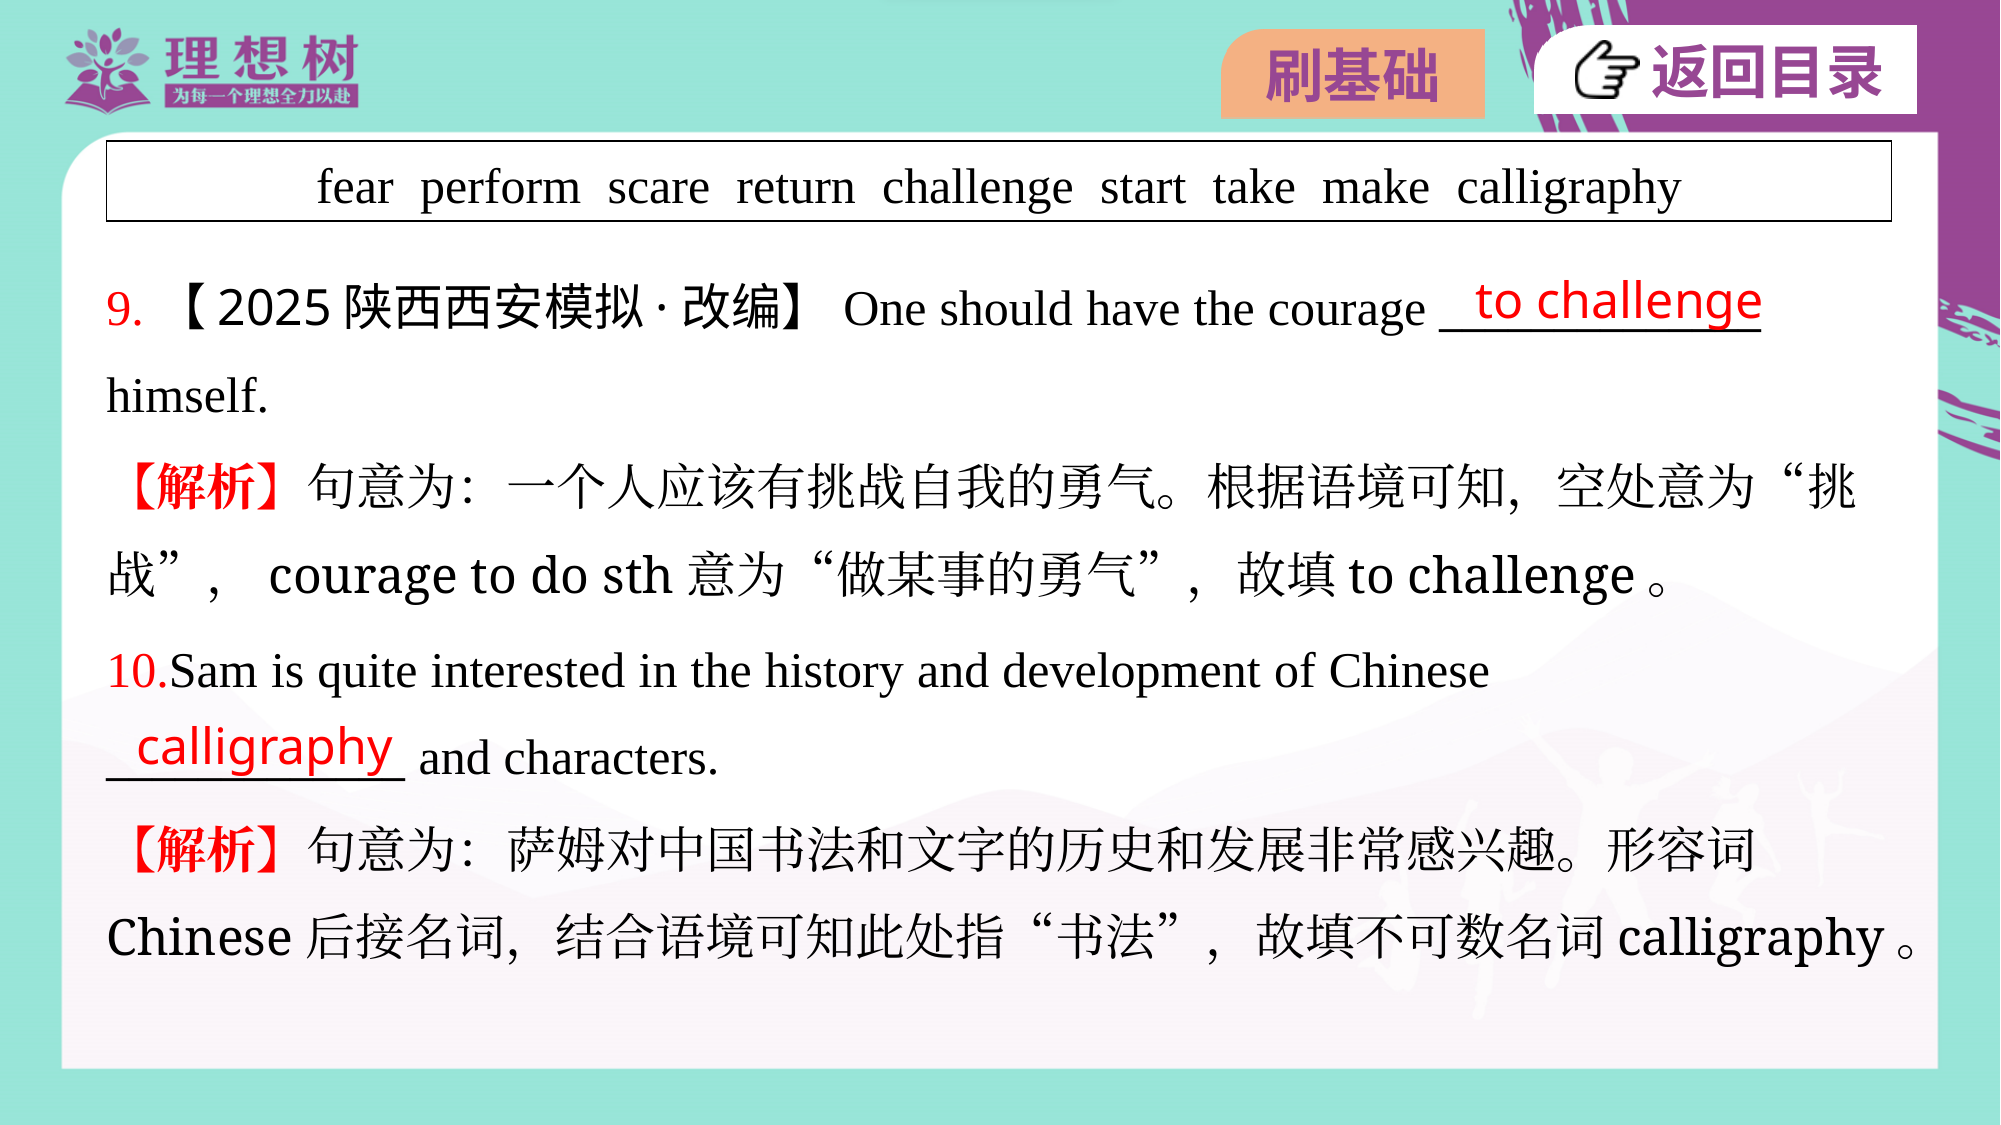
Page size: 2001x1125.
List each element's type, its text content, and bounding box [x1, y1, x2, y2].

text_box 10.Sam is quite interested in the history and development of Chinese _____________ and characters. [106, 605, 1895, 776]
table_header fear perform scare return challenge start take make calligraphy [107, 142, 1891, 220]
text_box to challenge [1451, 237, 1788, 319]
picture [0, 0, 2000, 1125]
text_box 9.【2025陕西西安模拟·改编】One should have the courage ______________ himself. [106, 243, 1895, 414]
text_box 【解析】句意为：萨姆对中国书法和文字的历史和发展非常感兴趣。形容词 Chinese后接名词，结合语境可知此处指“书法”，故填不可数名词calligraphy。 [106, 786, 1895, 957]
text_box calligraphy [109, 687, 421, 765]
text_box 【解析】句意为：一个人应该有挑战自我的勇气。根据语境可知，空处意为“挑 战”，courage to do sth意为“做某事的勇气”，故填to challenge。 [106, 424, 1895, 594]
